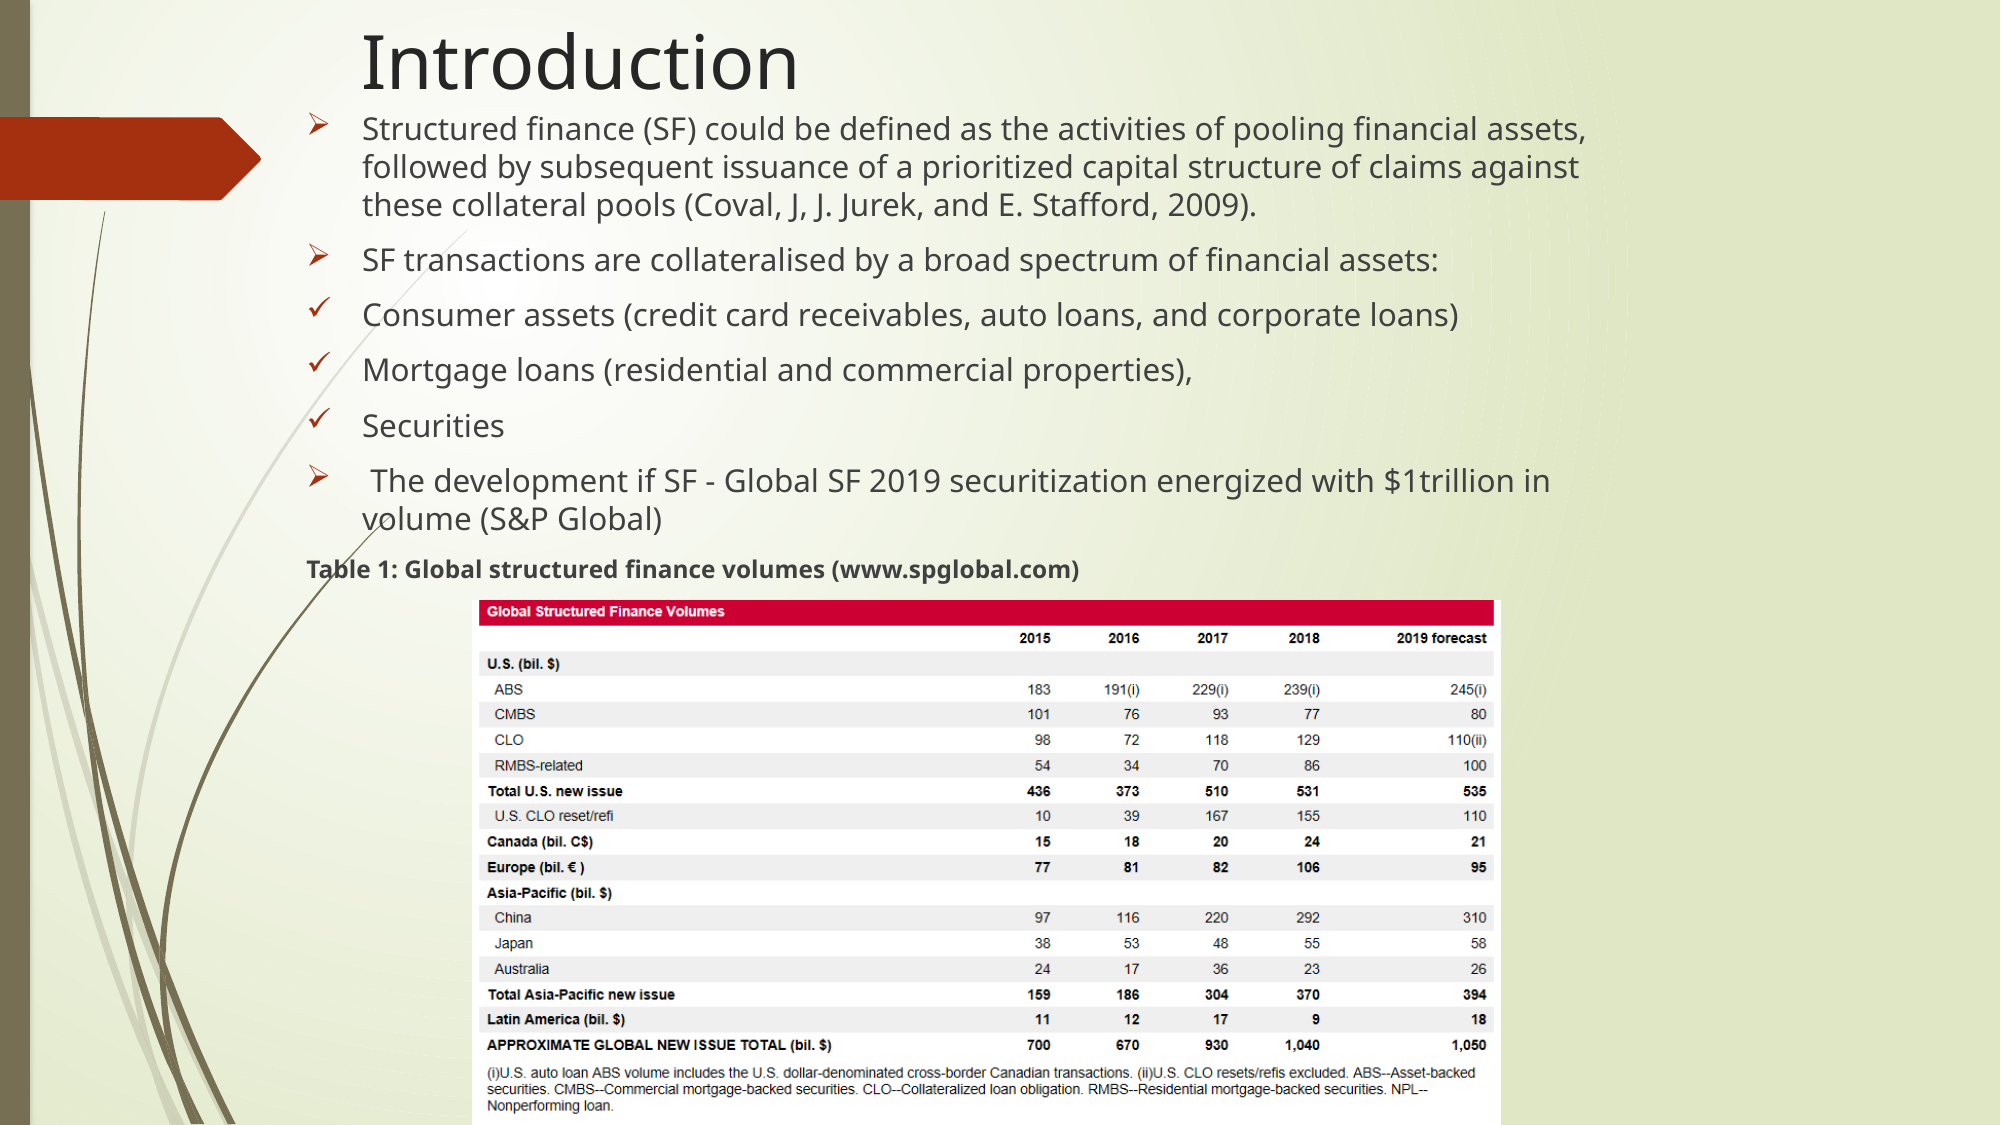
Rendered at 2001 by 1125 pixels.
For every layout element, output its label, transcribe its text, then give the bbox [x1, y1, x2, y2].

title Introduction [346, 7, 1808, 218]
list Structured finance (SF) could be defined as the activities of pooling financial assets, followed by subsequent issuance of a prioritized capital structure of claims against these collateral pools (Coval, J, J. Jurek, and E. Stafford, 2009). SF transactions are collateralised by a broad spectrum of financial assets: Consumer assets (credit card receivables, auto loans, and corporate loans) Mortgage loans (residential and commercial properties), Securities The development if SF - Global SF 2019 securitization energized with $1trillion in volume (S&P Global) Table 1: Global structured finance volumes (www.spglobal.com) [291, 101, 1617, 602]
picture [472, 600, 1501, 1125]
